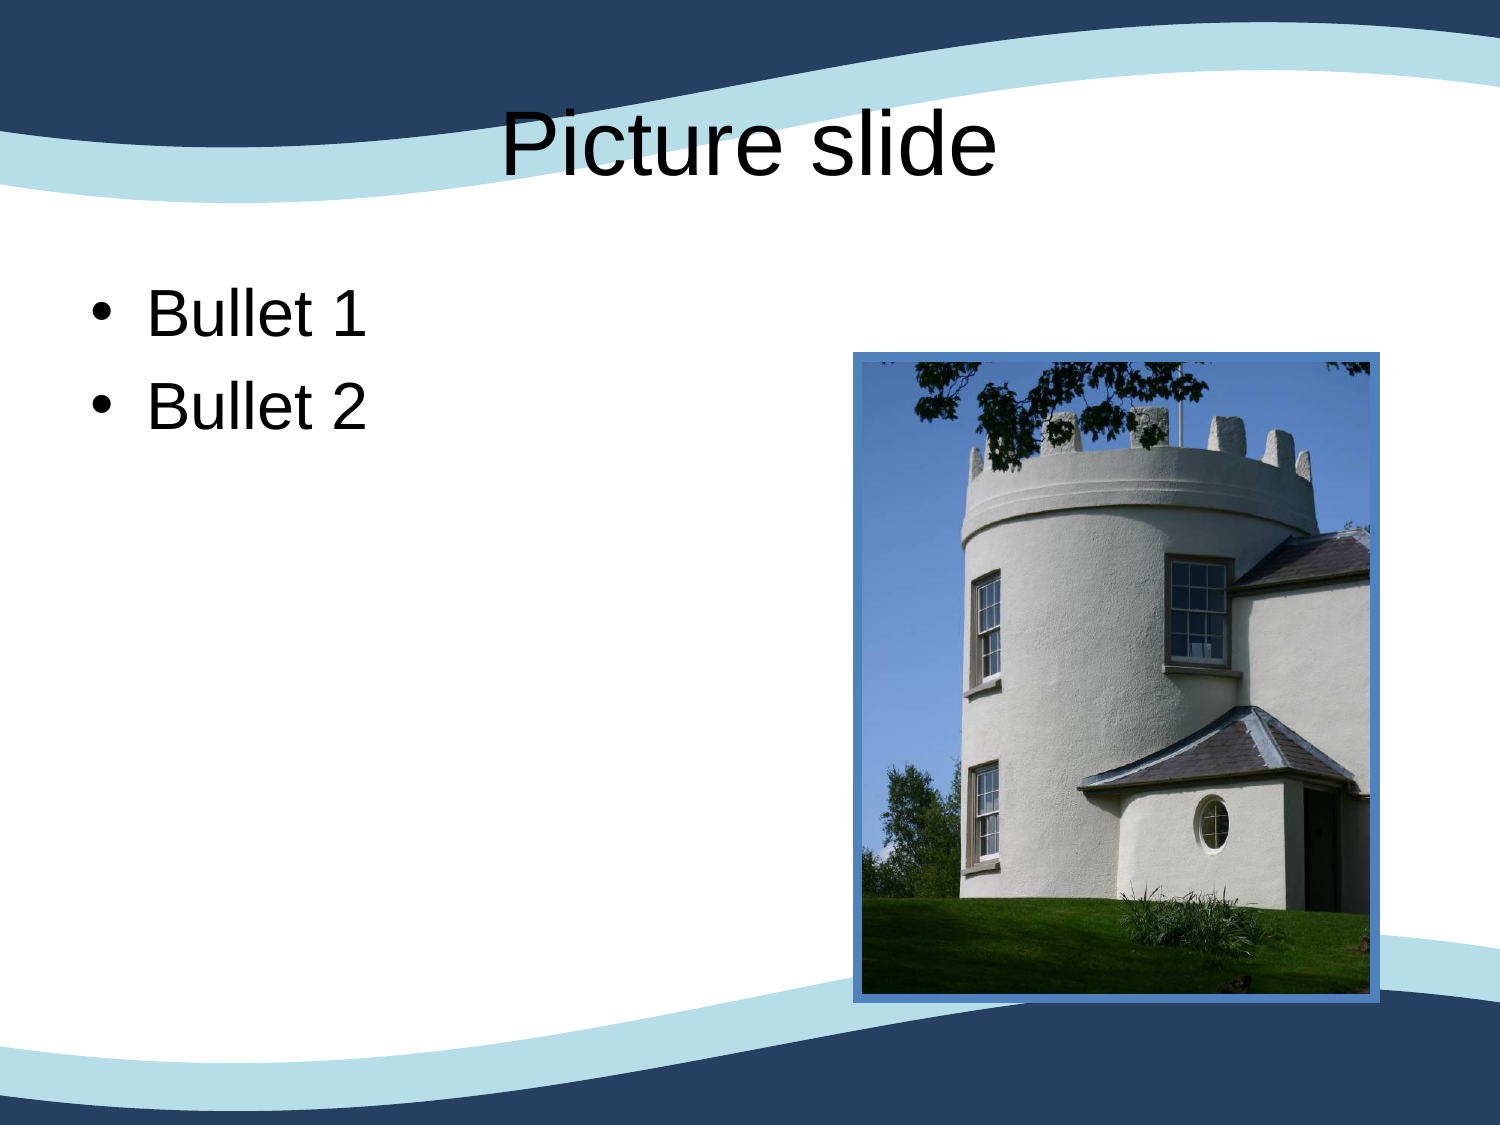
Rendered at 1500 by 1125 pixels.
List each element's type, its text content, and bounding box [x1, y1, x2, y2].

picture [861, 361, 1371, 994]
title Picture slide [75, 45, 1425, 233]
list Bullet 1 Bullet 2 [75, 262, 736, 1005]
